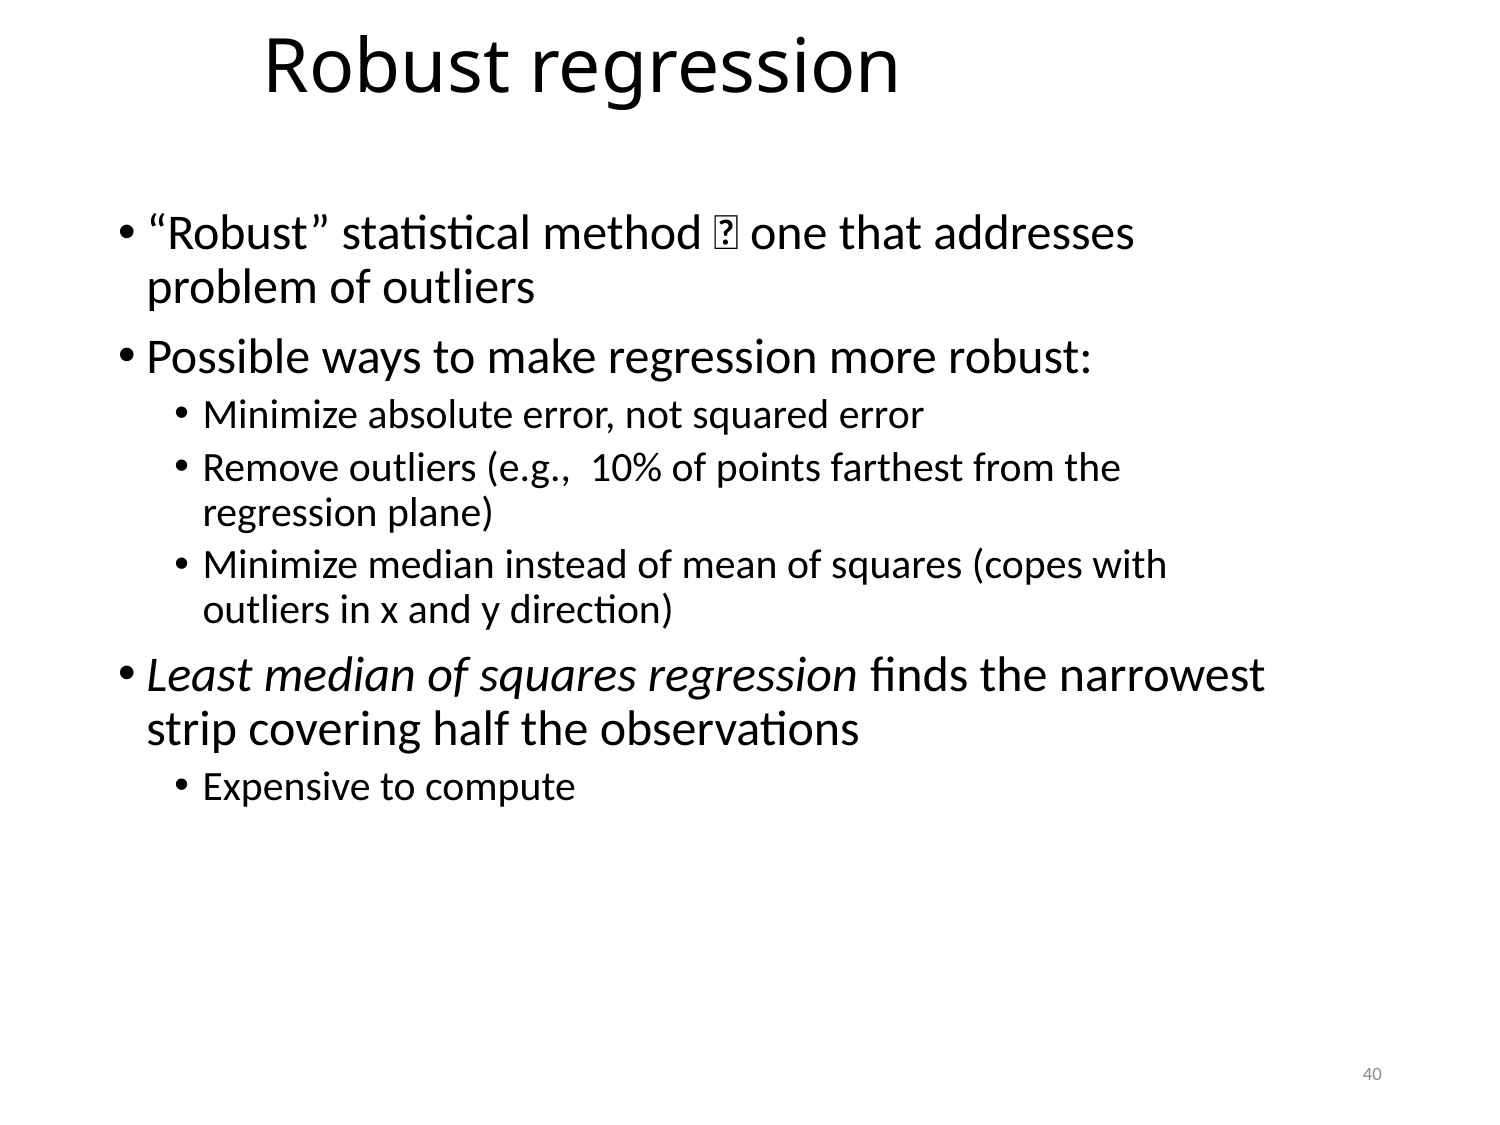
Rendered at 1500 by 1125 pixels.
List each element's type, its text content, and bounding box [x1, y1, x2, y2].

slide_number 40 [1059, 1042, 1397, 1103]
list “Robust” statistical method  one that addresses problem of outliers Possible ways to make regression more robust: Minimize absolute error, not squared error Remove outliers (e.g., 10% of points farthest from the regression plane) Minimize median instead of mean of squares (copes with outliers in x and y direction) Least median of squares regression finds the narrowest strip covering half the observations Expensive to compute [103, 199, 1300, 1014]
title Robust regression [247, 10, 1397, 126]
